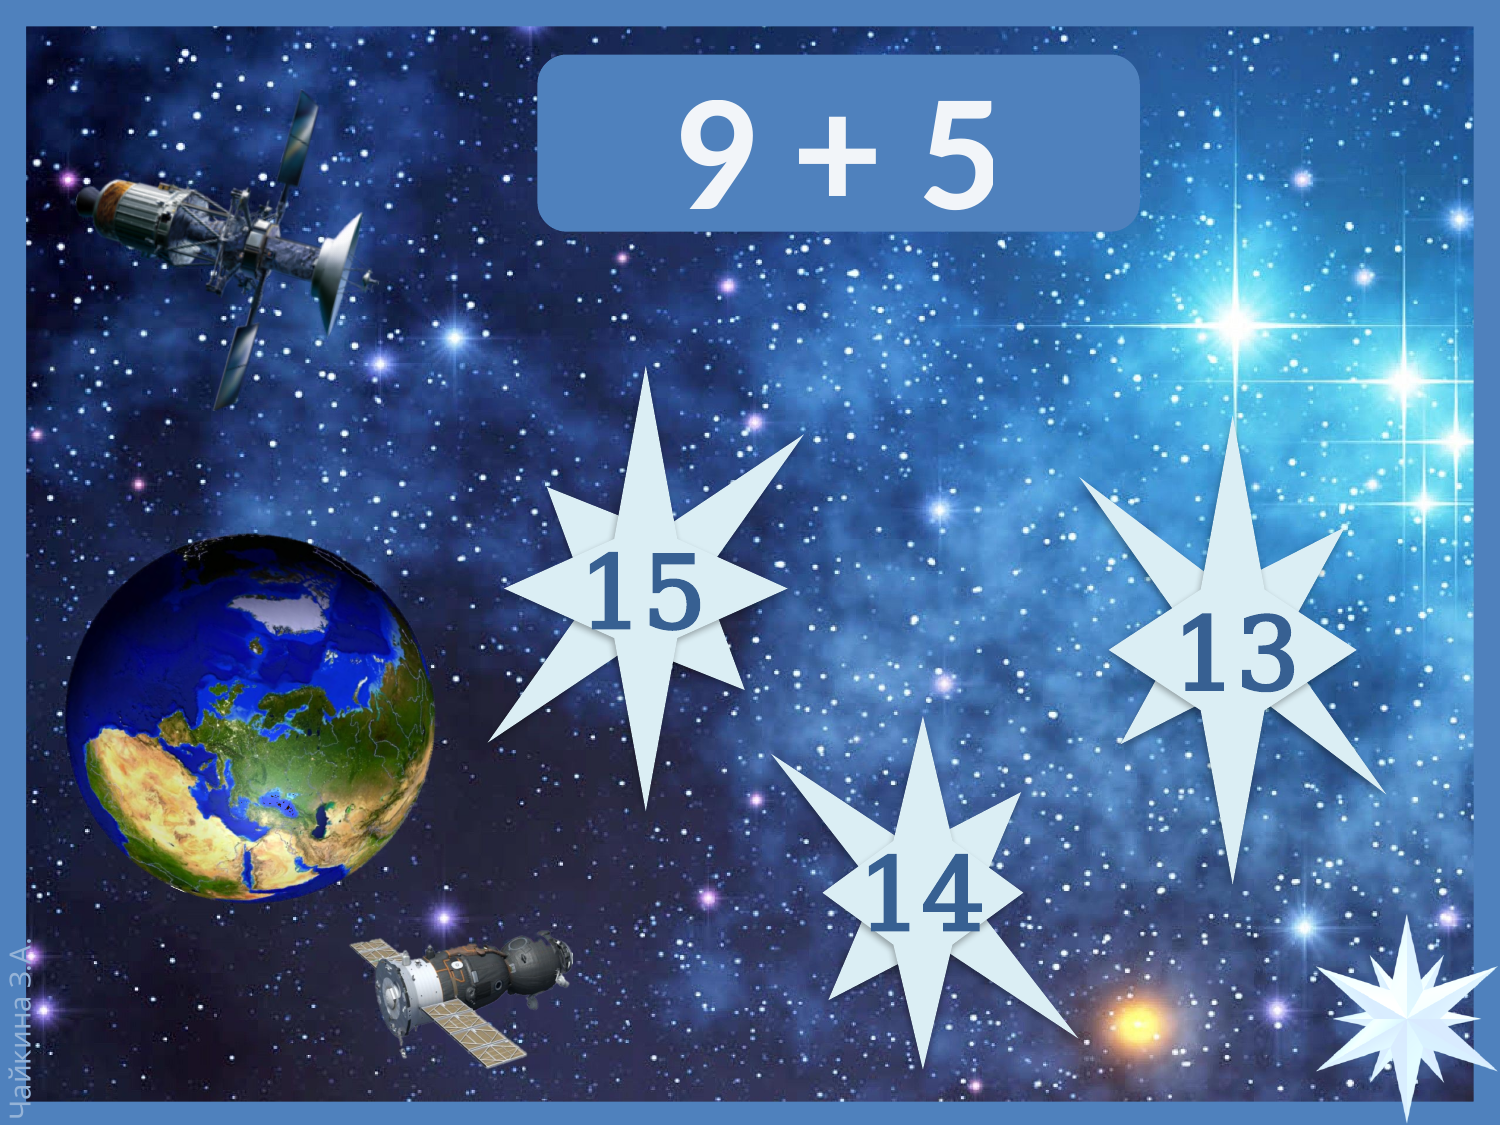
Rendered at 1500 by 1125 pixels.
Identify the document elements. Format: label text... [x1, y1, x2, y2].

picture [1, 27, 1499, 1125]
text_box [424, 365, 867, 812]
text_box 9 + 5 [535, 52, 1142, 234]
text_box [1076, 414, 1389, 885]
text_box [715, 715, 1135, 1070]
